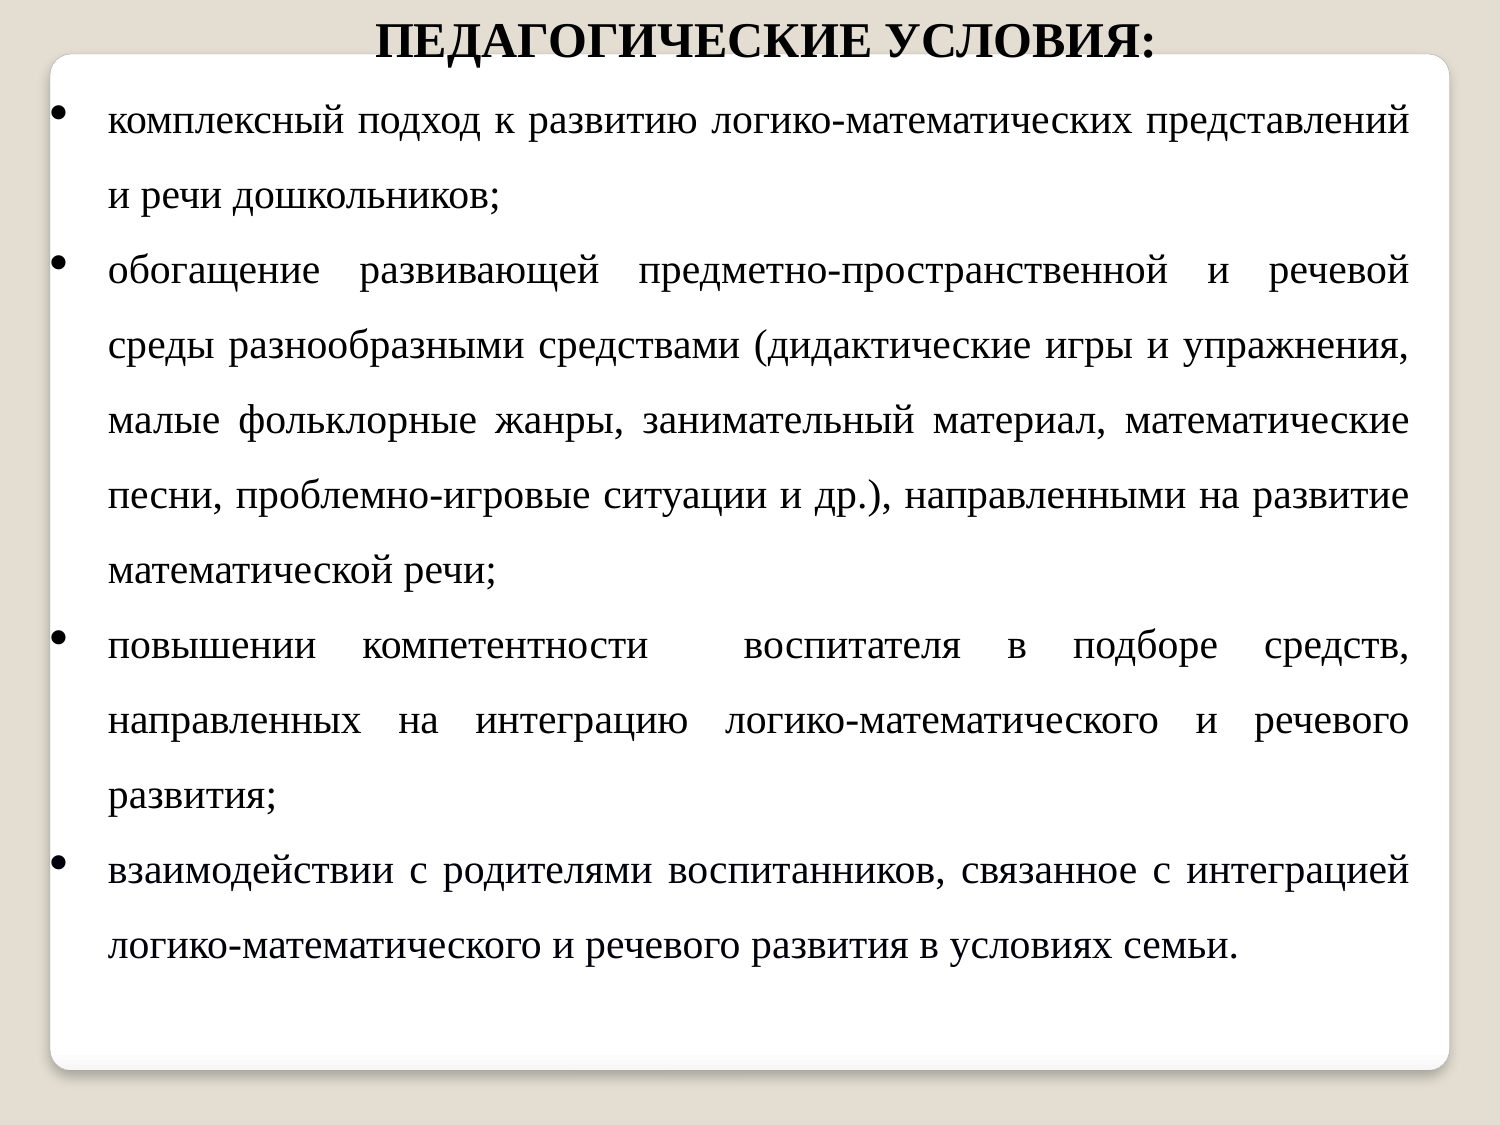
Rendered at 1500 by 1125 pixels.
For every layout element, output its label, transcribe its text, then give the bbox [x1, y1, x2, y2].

text_box Педагогические условия: комплексный подход к развитию логико-математических представлений и речи дошкольников; обогащение развивающей предметно-пространственной и речевой среды разнообразными средствами (дидактические игры и упражнения, малые фольклорные жанры, занимательный материал, математические песни, проблемно-игровые ситуации и др.), направленными на развитие математической речи; повышении компетентности воспитателя в подборе средств, направленных на интеграцию логико-математического и речевого развития; взаимодействии с родителями воспитанников, связанное с интеграцией логико-математического и речевого развития в условиях семьи. [36, 0, 1425, 1035]
